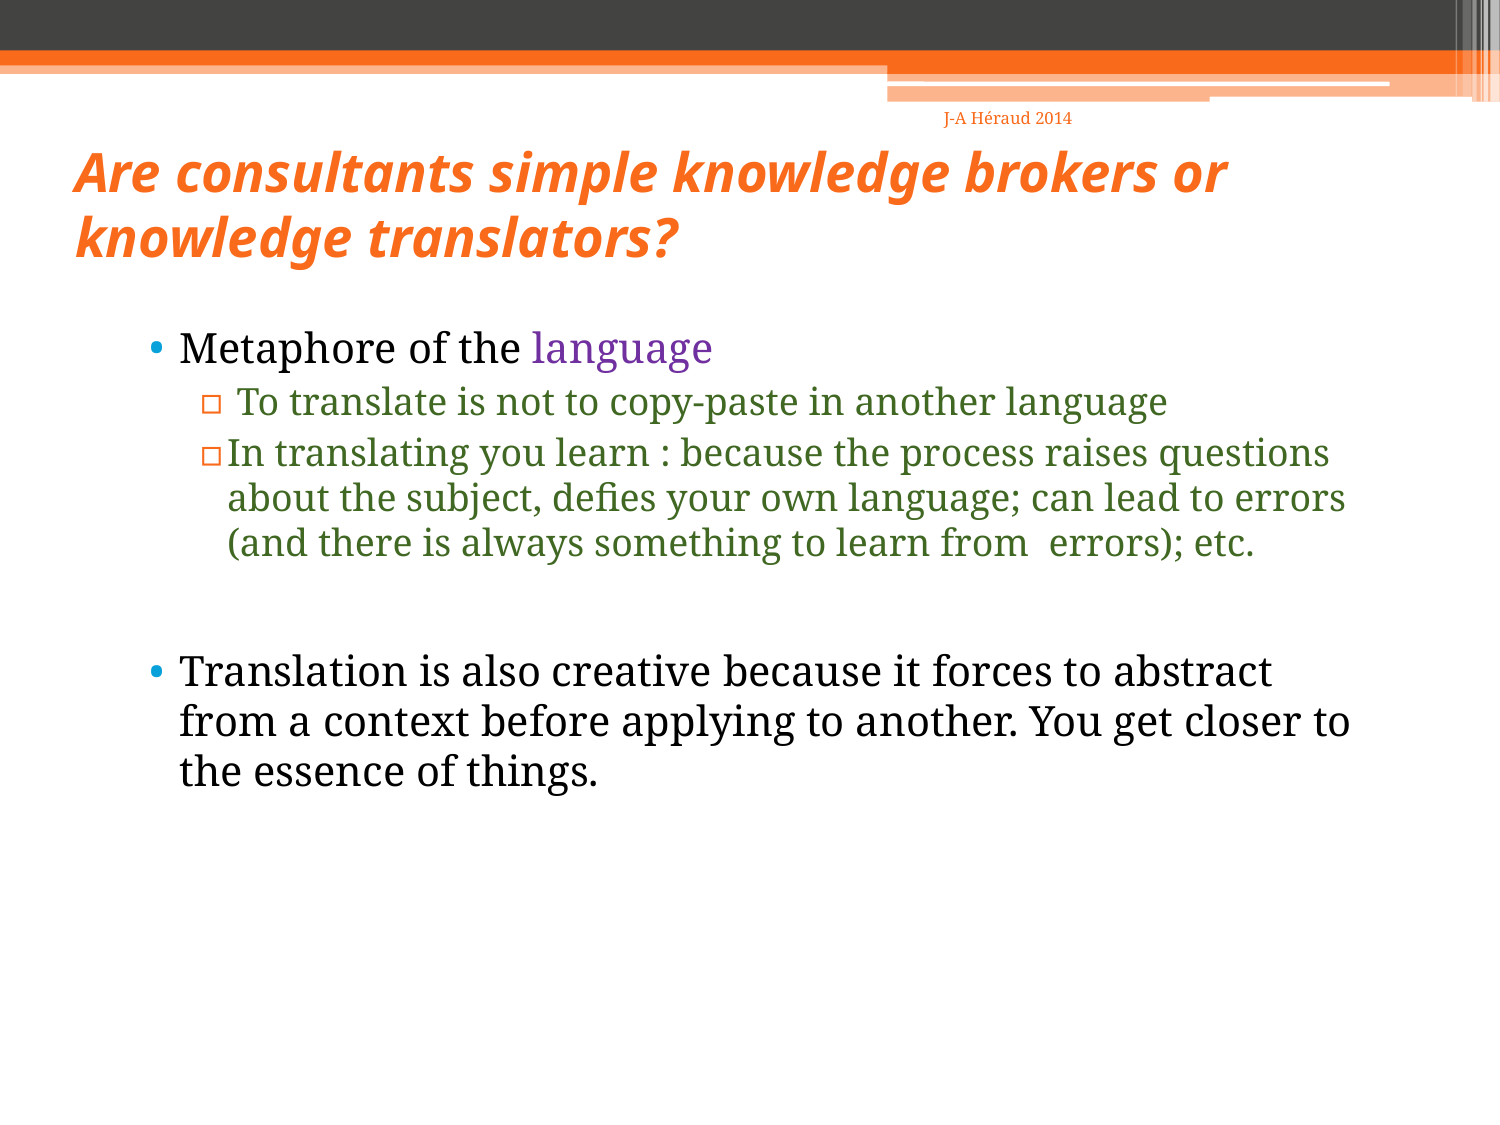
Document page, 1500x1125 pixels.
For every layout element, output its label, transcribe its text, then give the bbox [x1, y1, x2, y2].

title Are consultants simple knowledge brokers or knowledge translators? [74, 44, 1426, 280]
list Metaphore of the language To translate is not to copy-paste in another language In translating you learn : because the process raises questions about the subject, defies your own language; can lead to errors (and there is always something to learn from errors); etc. Translation is also creative because it forces to abstract from a context before applying to another. You get closer to the essence of things. [123, 313, 1365, 1036]
